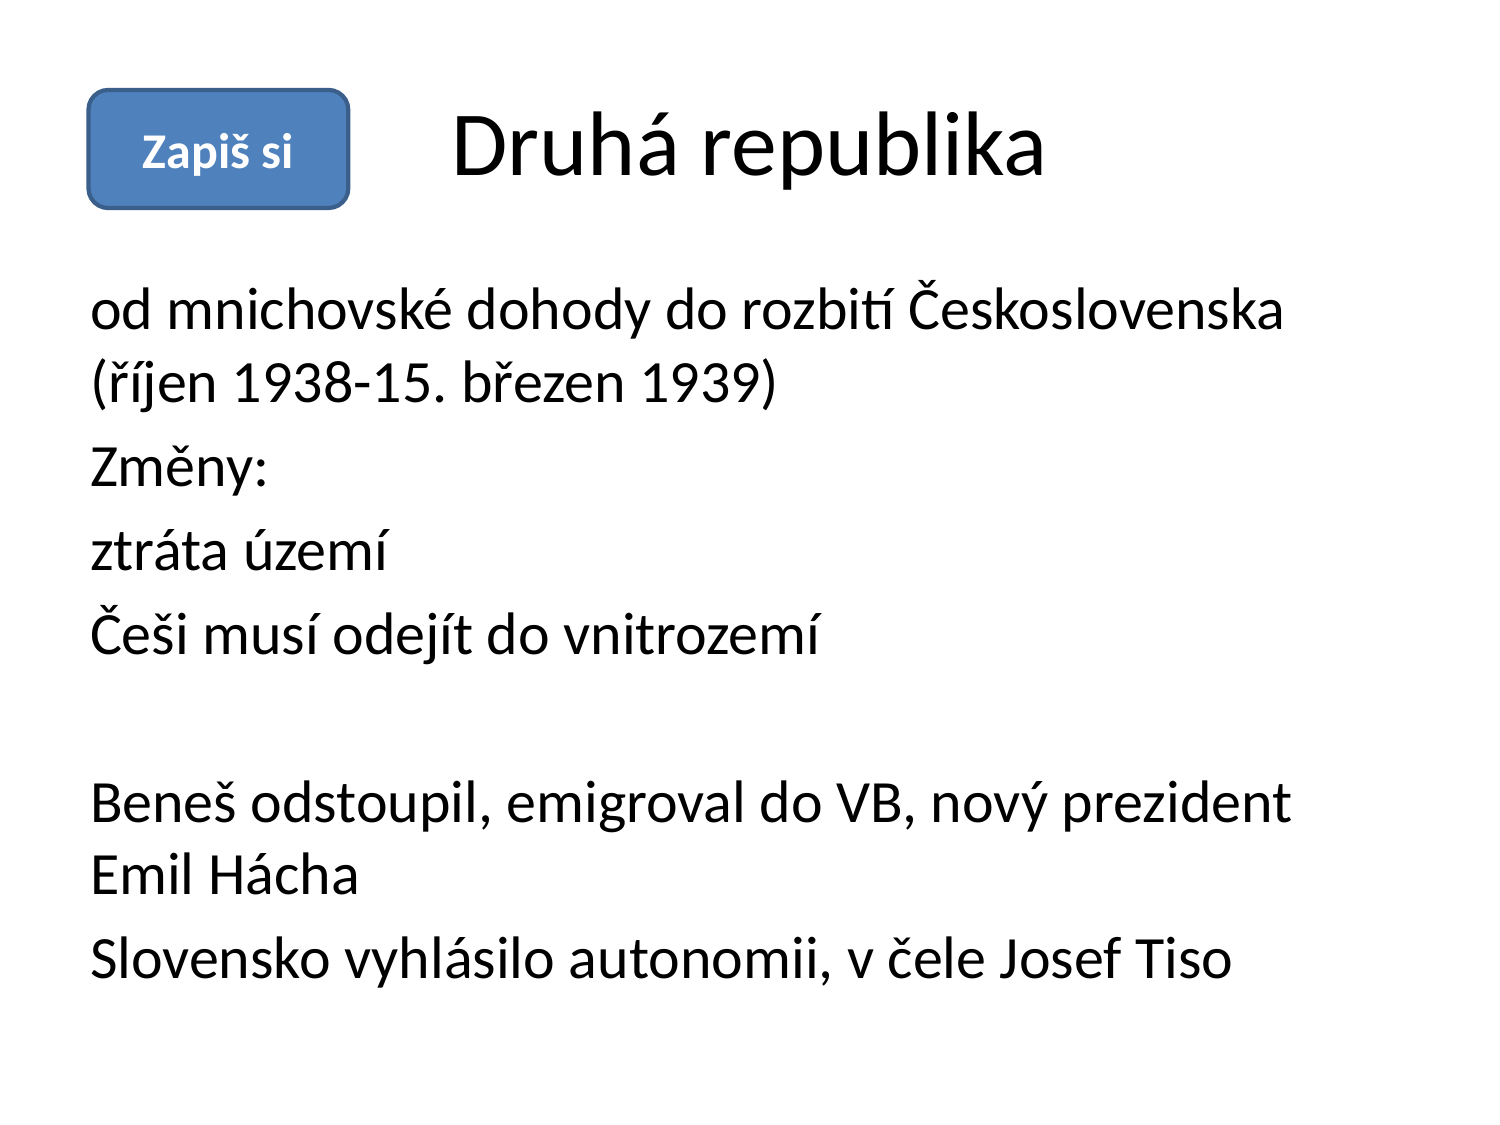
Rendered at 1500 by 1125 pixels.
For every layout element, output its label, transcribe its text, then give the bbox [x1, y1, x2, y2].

list od mnichovské dohody do rozbití Československa (říjen 1938-15. březen 1939) Změny: ztráta území Češi musí odejít do vnitrozemí Beneš odstoupil, emigroval do VB, nový prezident Emil Hácha Slovensko vyhlásilo autonomii, v čele Josef Tiso [75, 262, 1425, 1005]
text_box Zapiš si [86, 87, 351, 211]
title Druhá republika [75, 45, 1425, 233]
